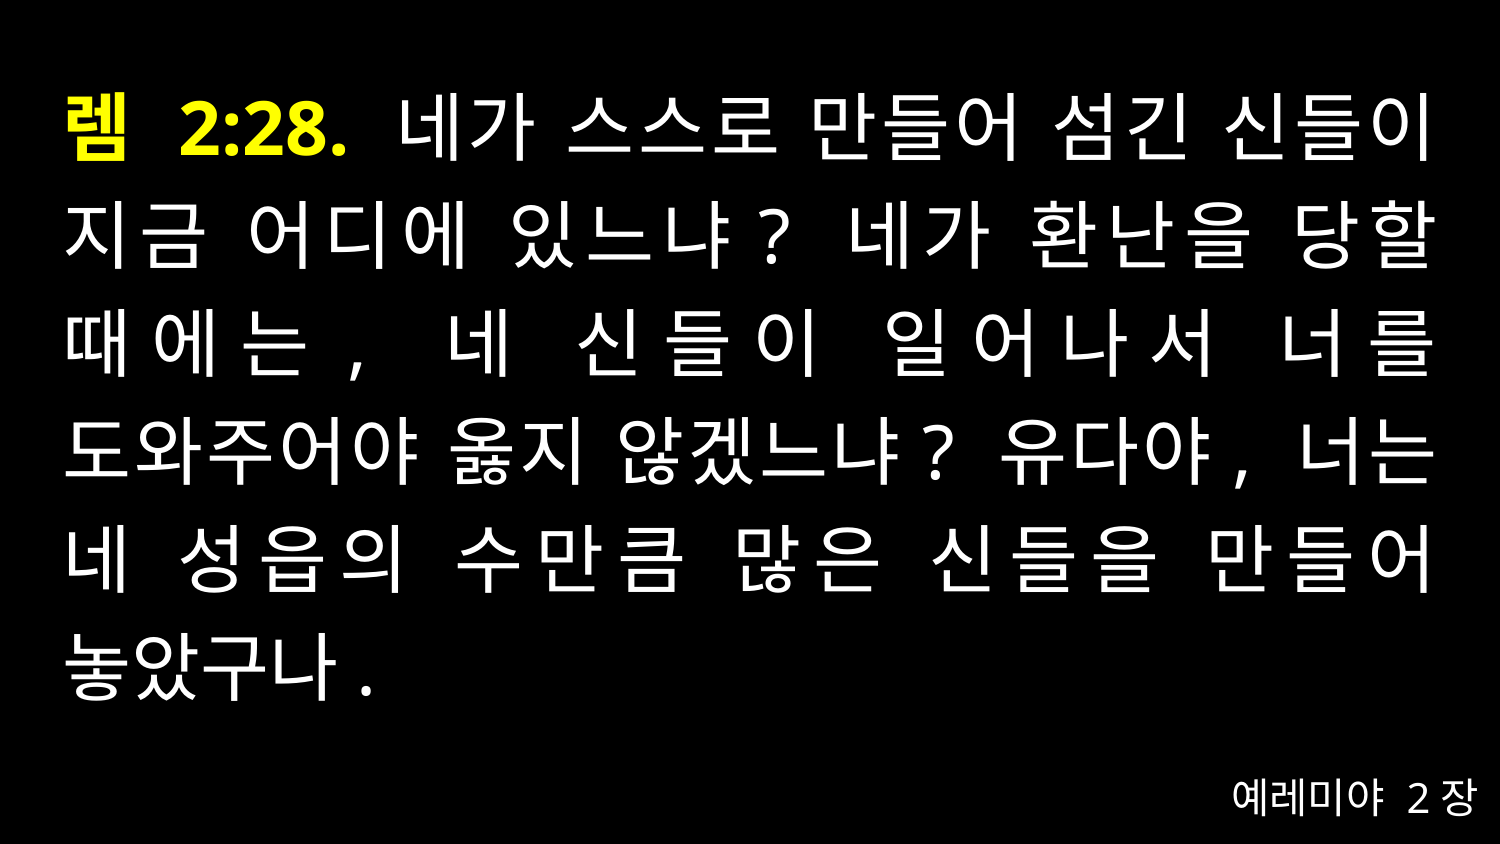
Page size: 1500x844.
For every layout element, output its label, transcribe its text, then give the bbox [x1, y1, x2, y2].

title 렘 2:28. 네가 스스로 만들어 섬긴 신들이 지금 어디에 있느냐? 네가 환난을 당할 때에는, 네 신들이 일어나서 너를 도와주어야 옳지 않겠느냐? 유다야, 너는 네 성읍의 수만큼 많은 신들을 만들어 놓았구나. [0, 0, 1500, 844]
subtitle 예레미야 2장 [916, 770, 1500, 844]
